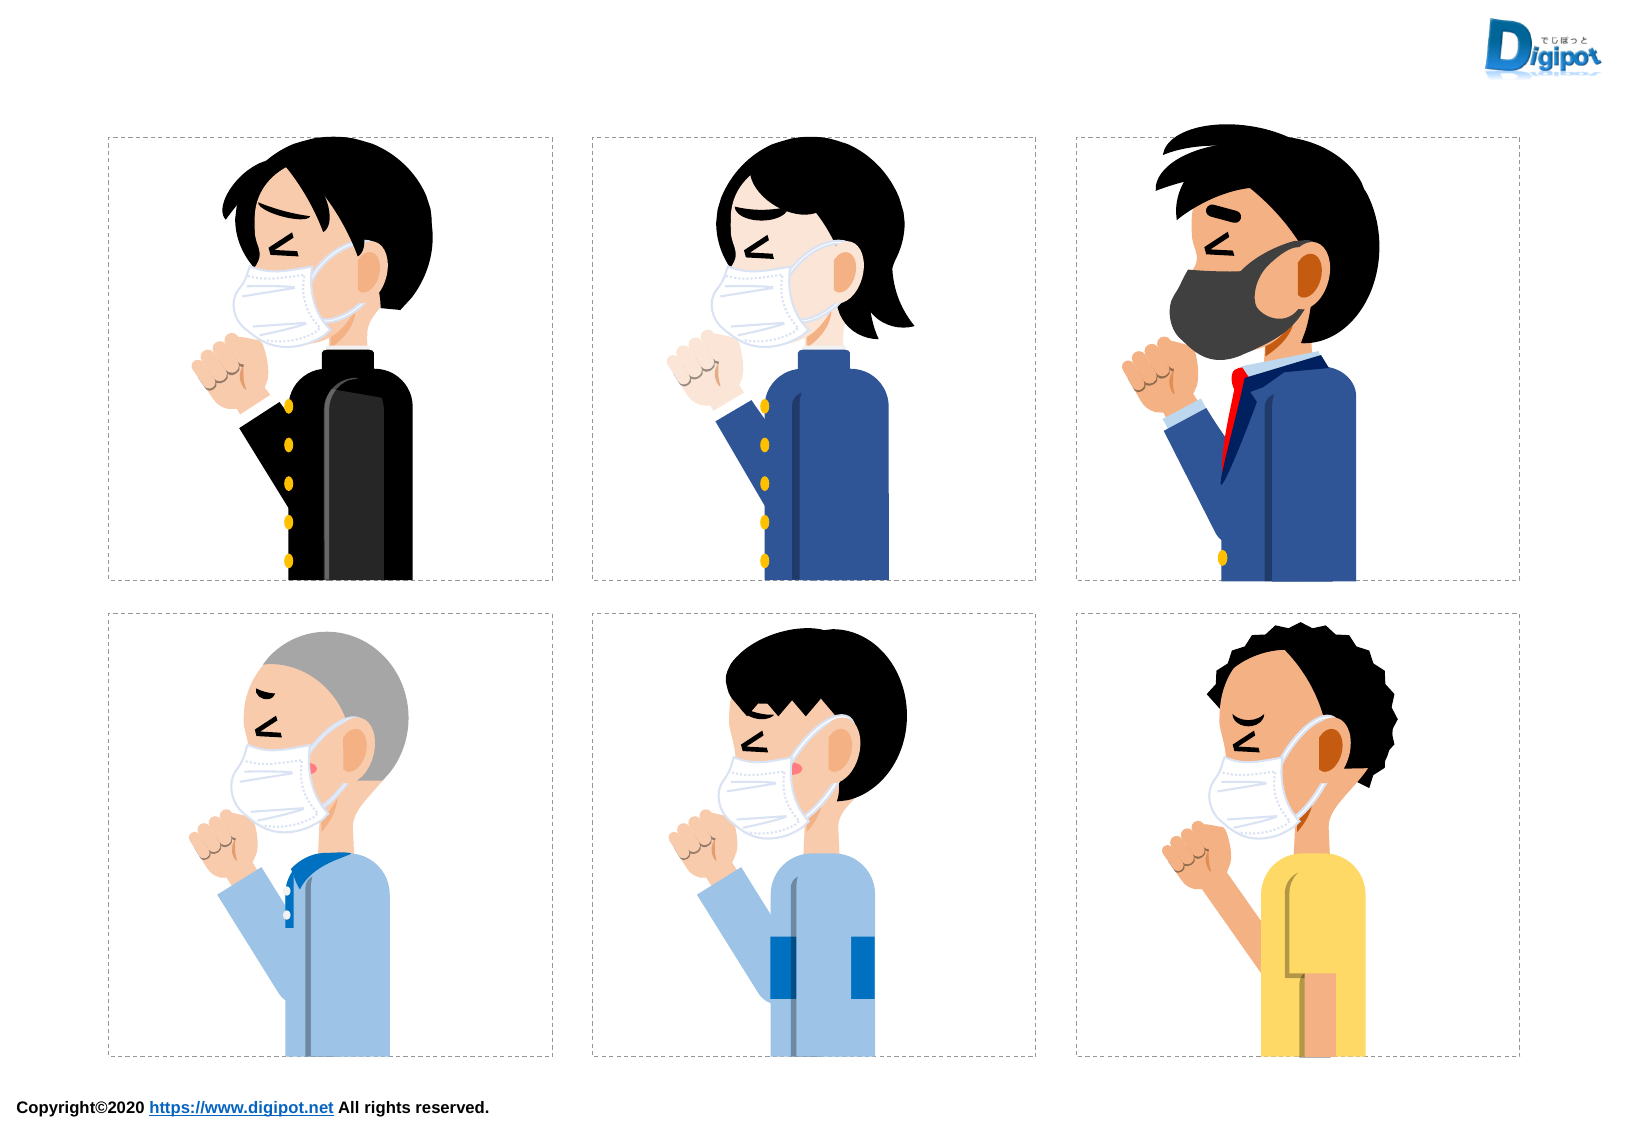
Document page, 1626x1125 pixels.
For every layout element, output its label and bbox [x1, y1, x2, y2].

picture [1485, 18, 1602, 82]
text_box [673, 628, 908, 1057]
text_box [1166, 619, 1414, 1058]
text_box [705, 126, 905, 581]
text_box [193, 631, 409, 1057]
text_box [1153, 125, 1380, 582]
text_box [206, 125, 432, 581]
